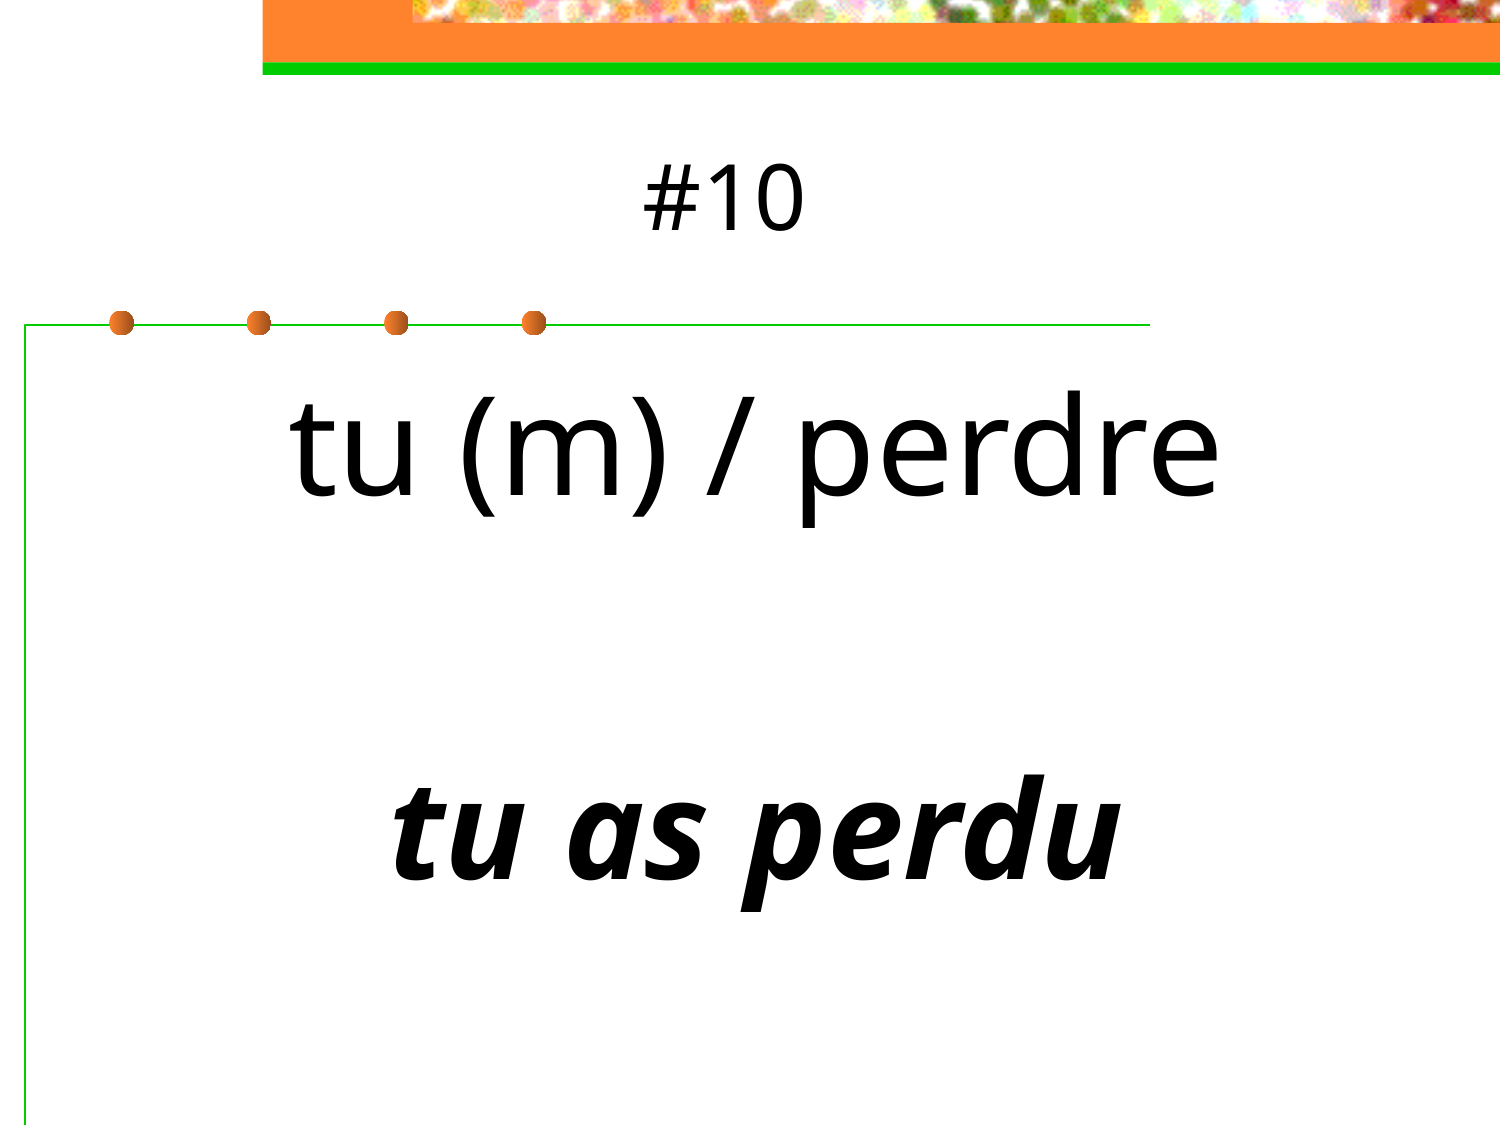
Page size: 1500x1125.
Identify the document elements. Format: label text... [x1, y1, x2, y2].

title #10 [87, 99, 1363, 288]
picture [412, 0, 1500, 23]
list tu (m) / perdre tu as perdu [50, 350, 1463, 1025]
